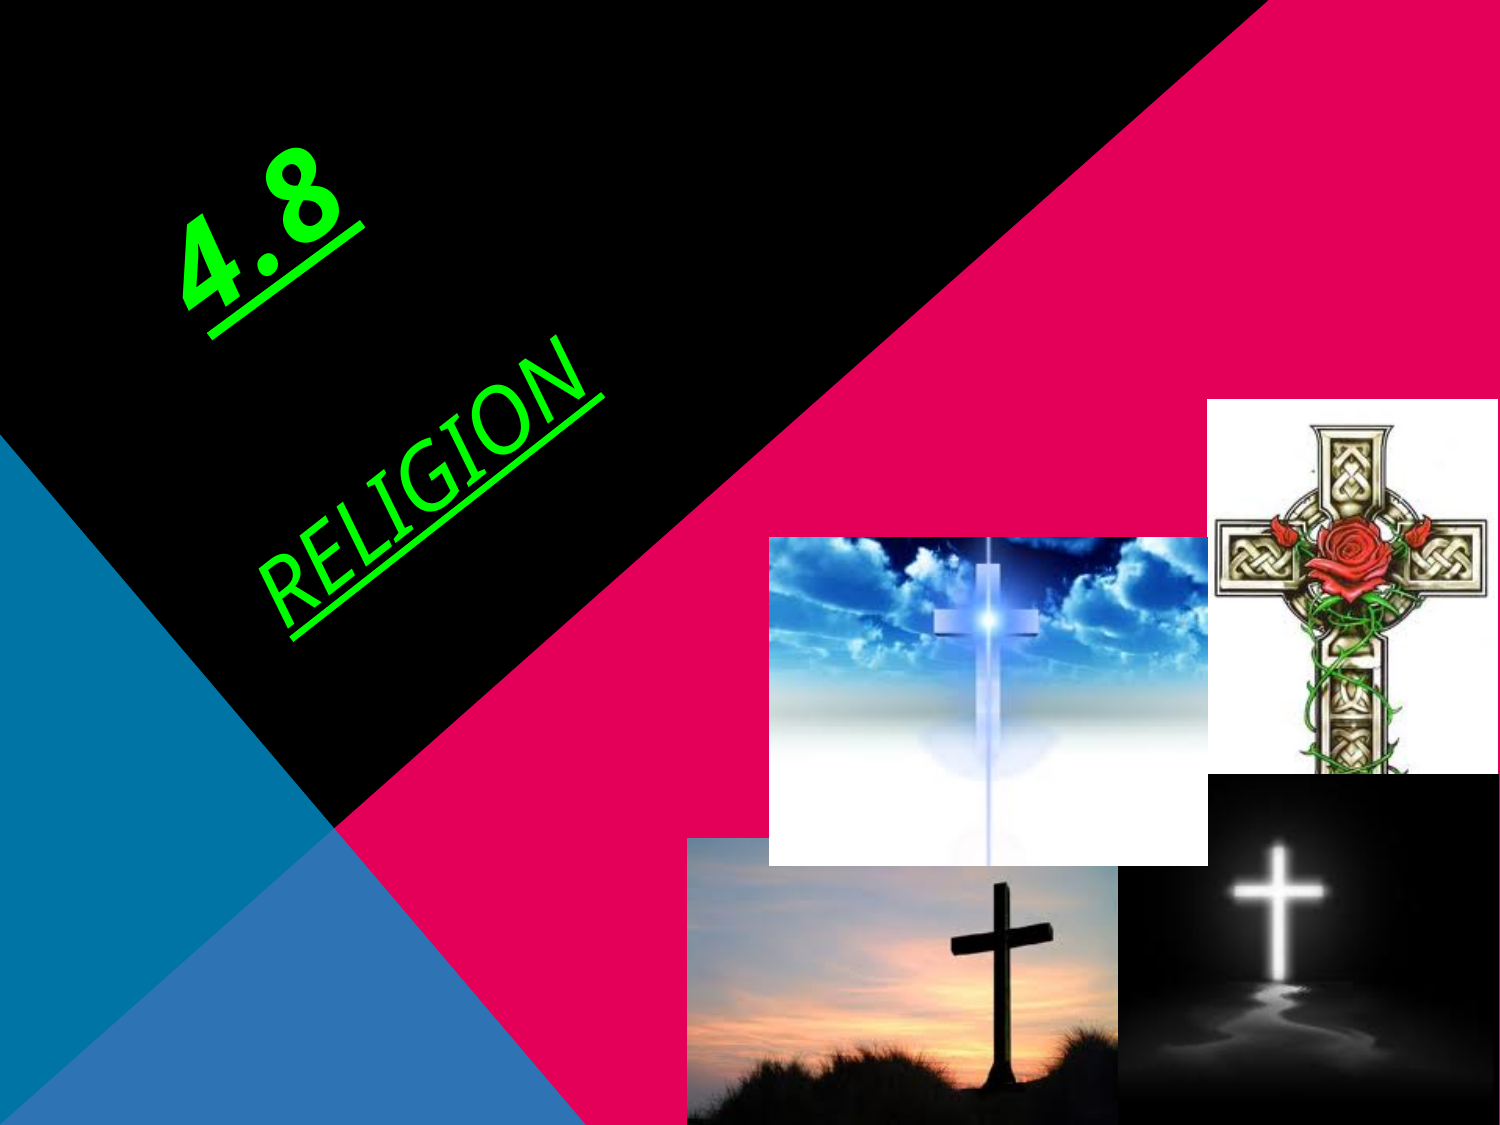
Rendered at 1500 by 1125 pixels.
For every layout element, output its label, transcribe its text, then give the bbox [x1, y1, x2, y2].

picture [687, 399, 1499, 1125]
list 4.8 [110, 85, 335, 272]
title reLIGION [212, 150, 861, 719]
